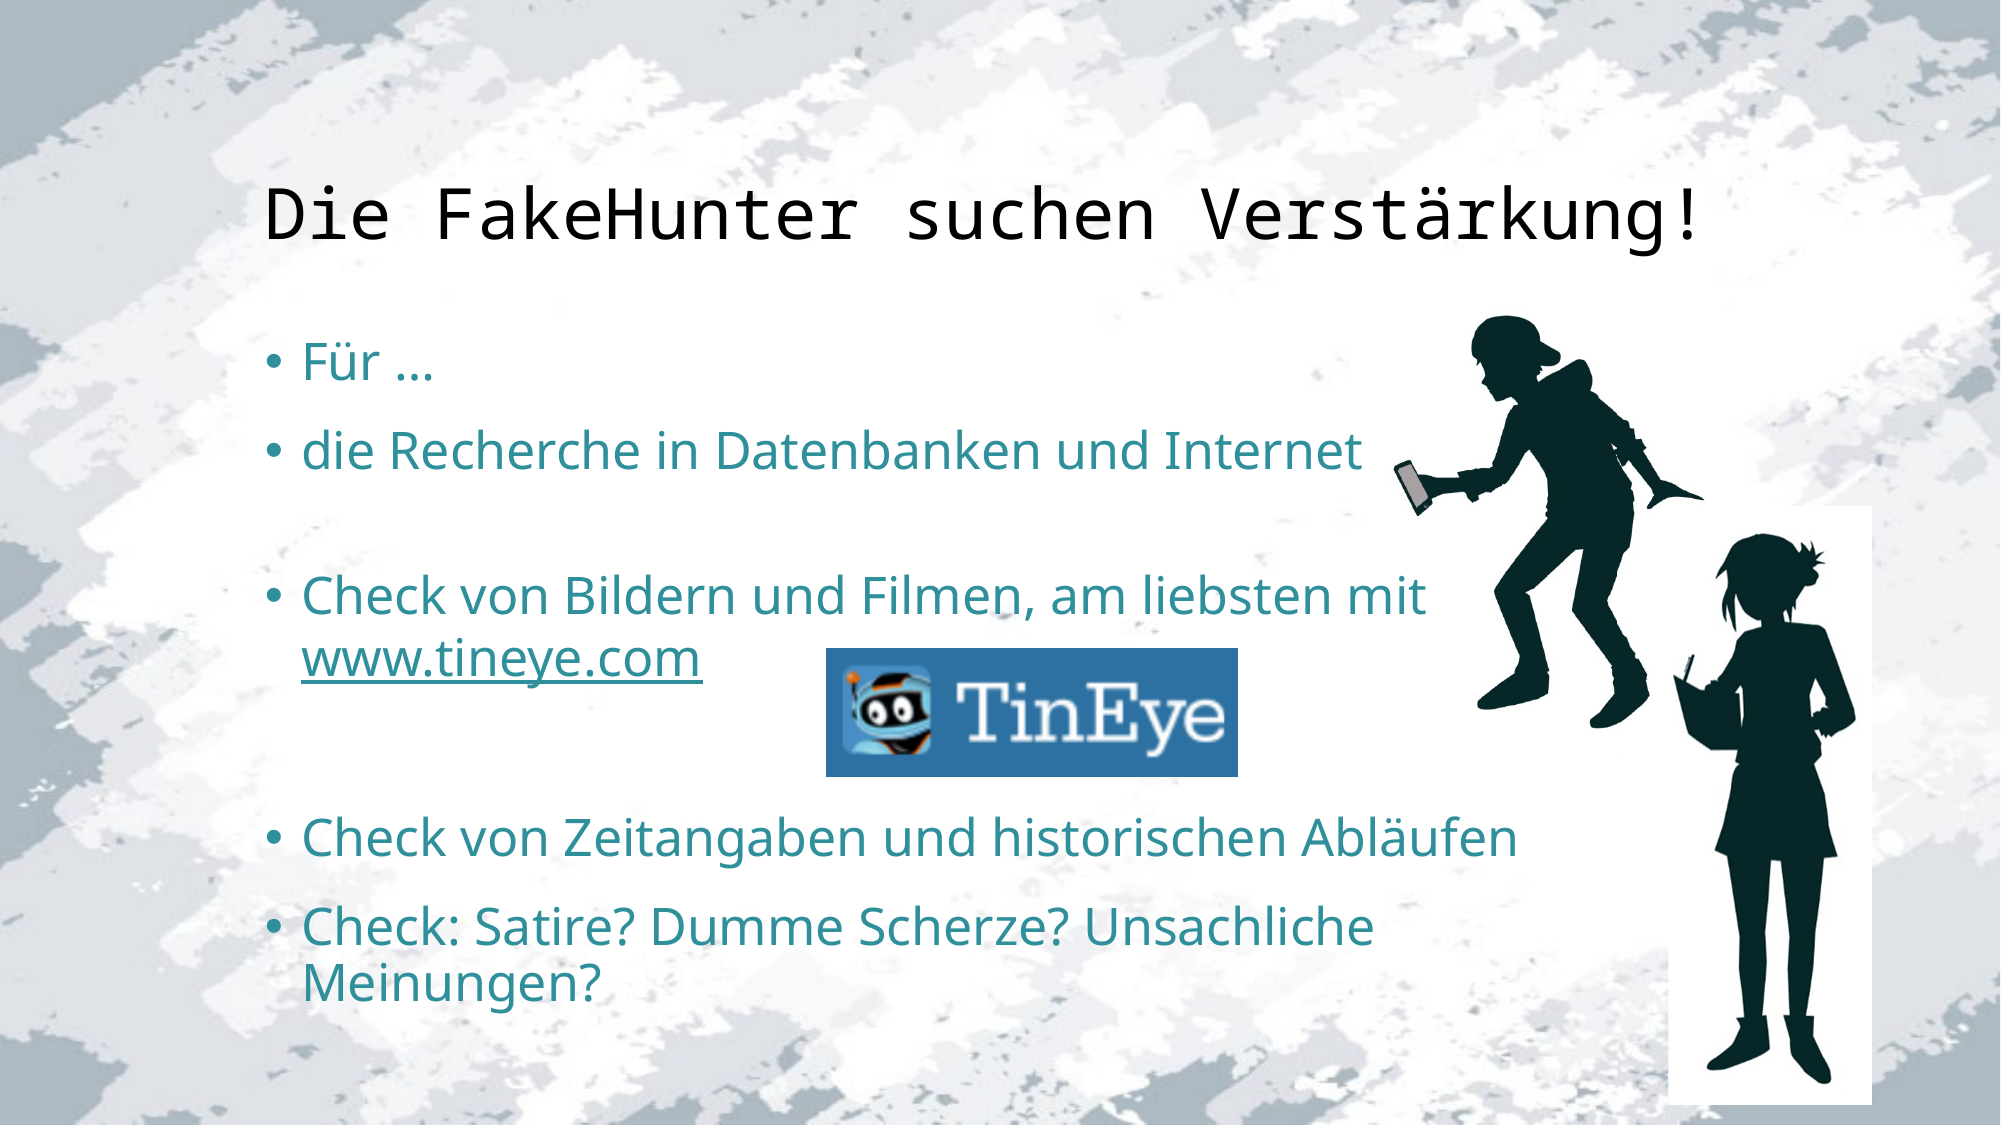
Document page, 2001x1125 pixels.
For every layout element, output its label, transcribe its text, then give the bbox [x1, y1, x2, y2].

picture [0, 0, 2001, 1125]
title Die FakeHunter suchen Verstärkung! [249, 75, 1750, 263]
list Für … die Recherche in Datenbanken und Internet Check von Bildern und Filmen, am liebsten mit www.tineye.com Check von Zeitangaben und historischen Abläufen Check: Satire? Dumme Scherze? Unsachliche Meinungen? [249, 328, 1617, 1028]
